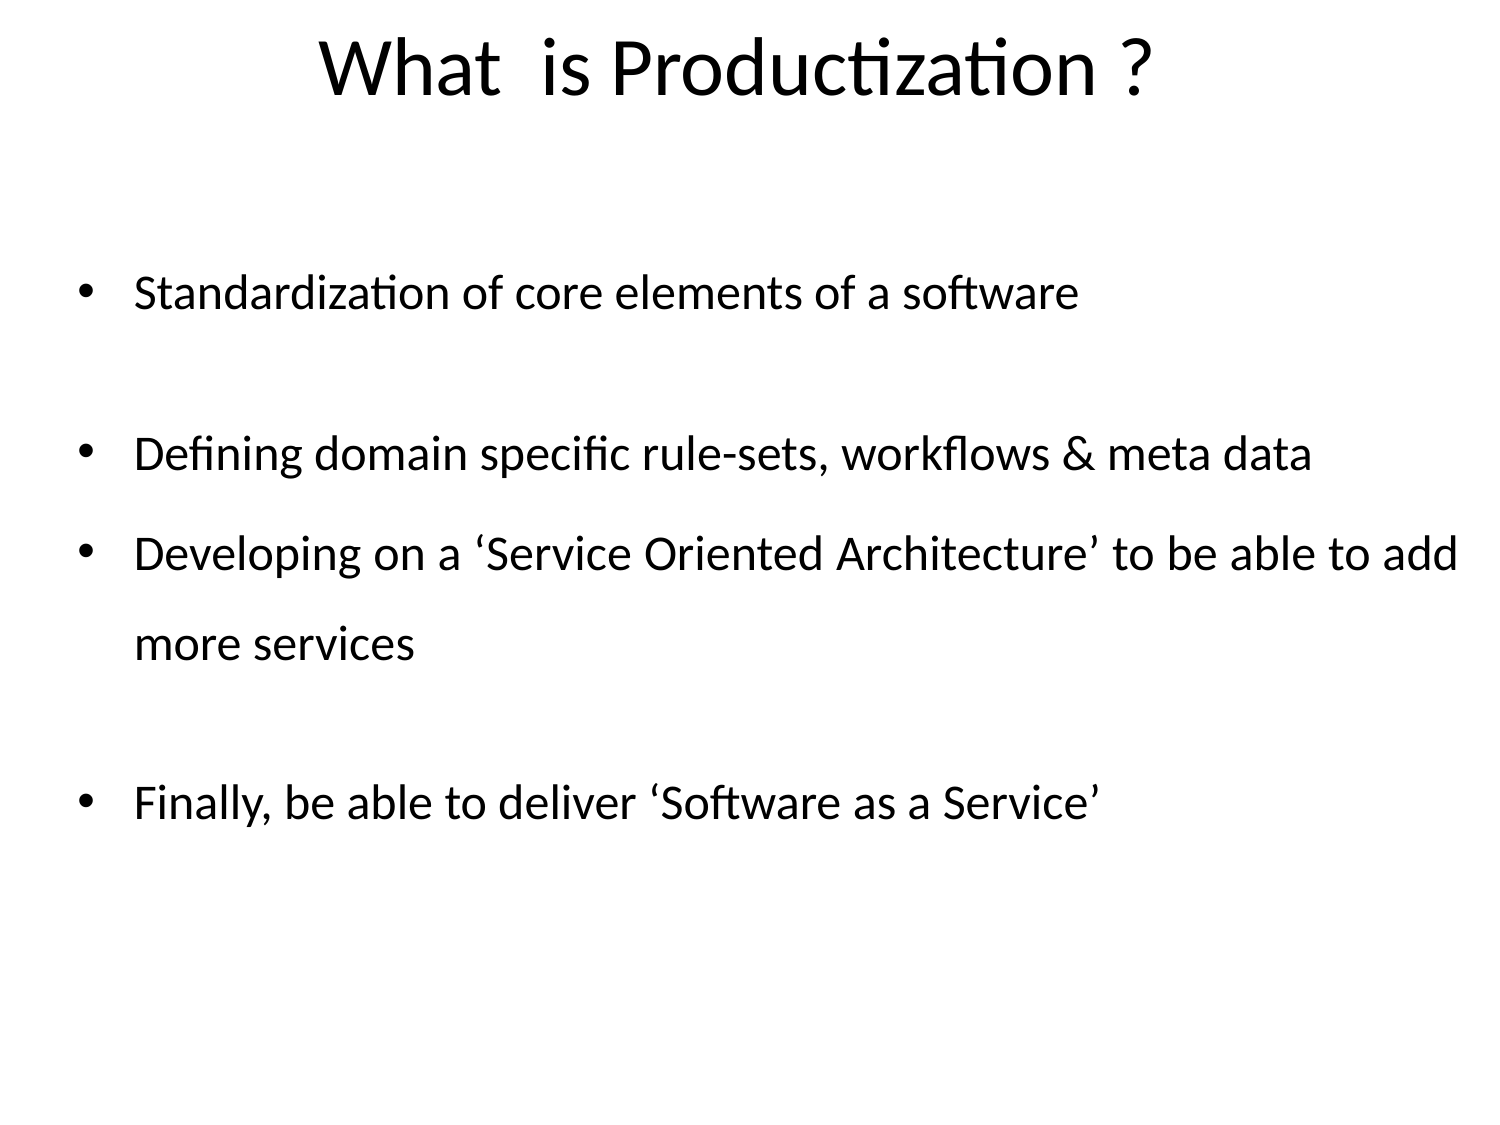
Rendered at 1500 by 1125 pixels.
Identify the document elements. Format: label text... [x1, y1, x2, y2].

title What is Productization ? [62, 0, 1413, 125]
list Standardization of core elements of a software Defining domain specific rule-sets, workflows & meta data Developing on a ‘Service Oriented Architecture’ to be able to add more services Finally, be able to deliver ‘Software as a Service’ [62, 162, 1475, 1063]
